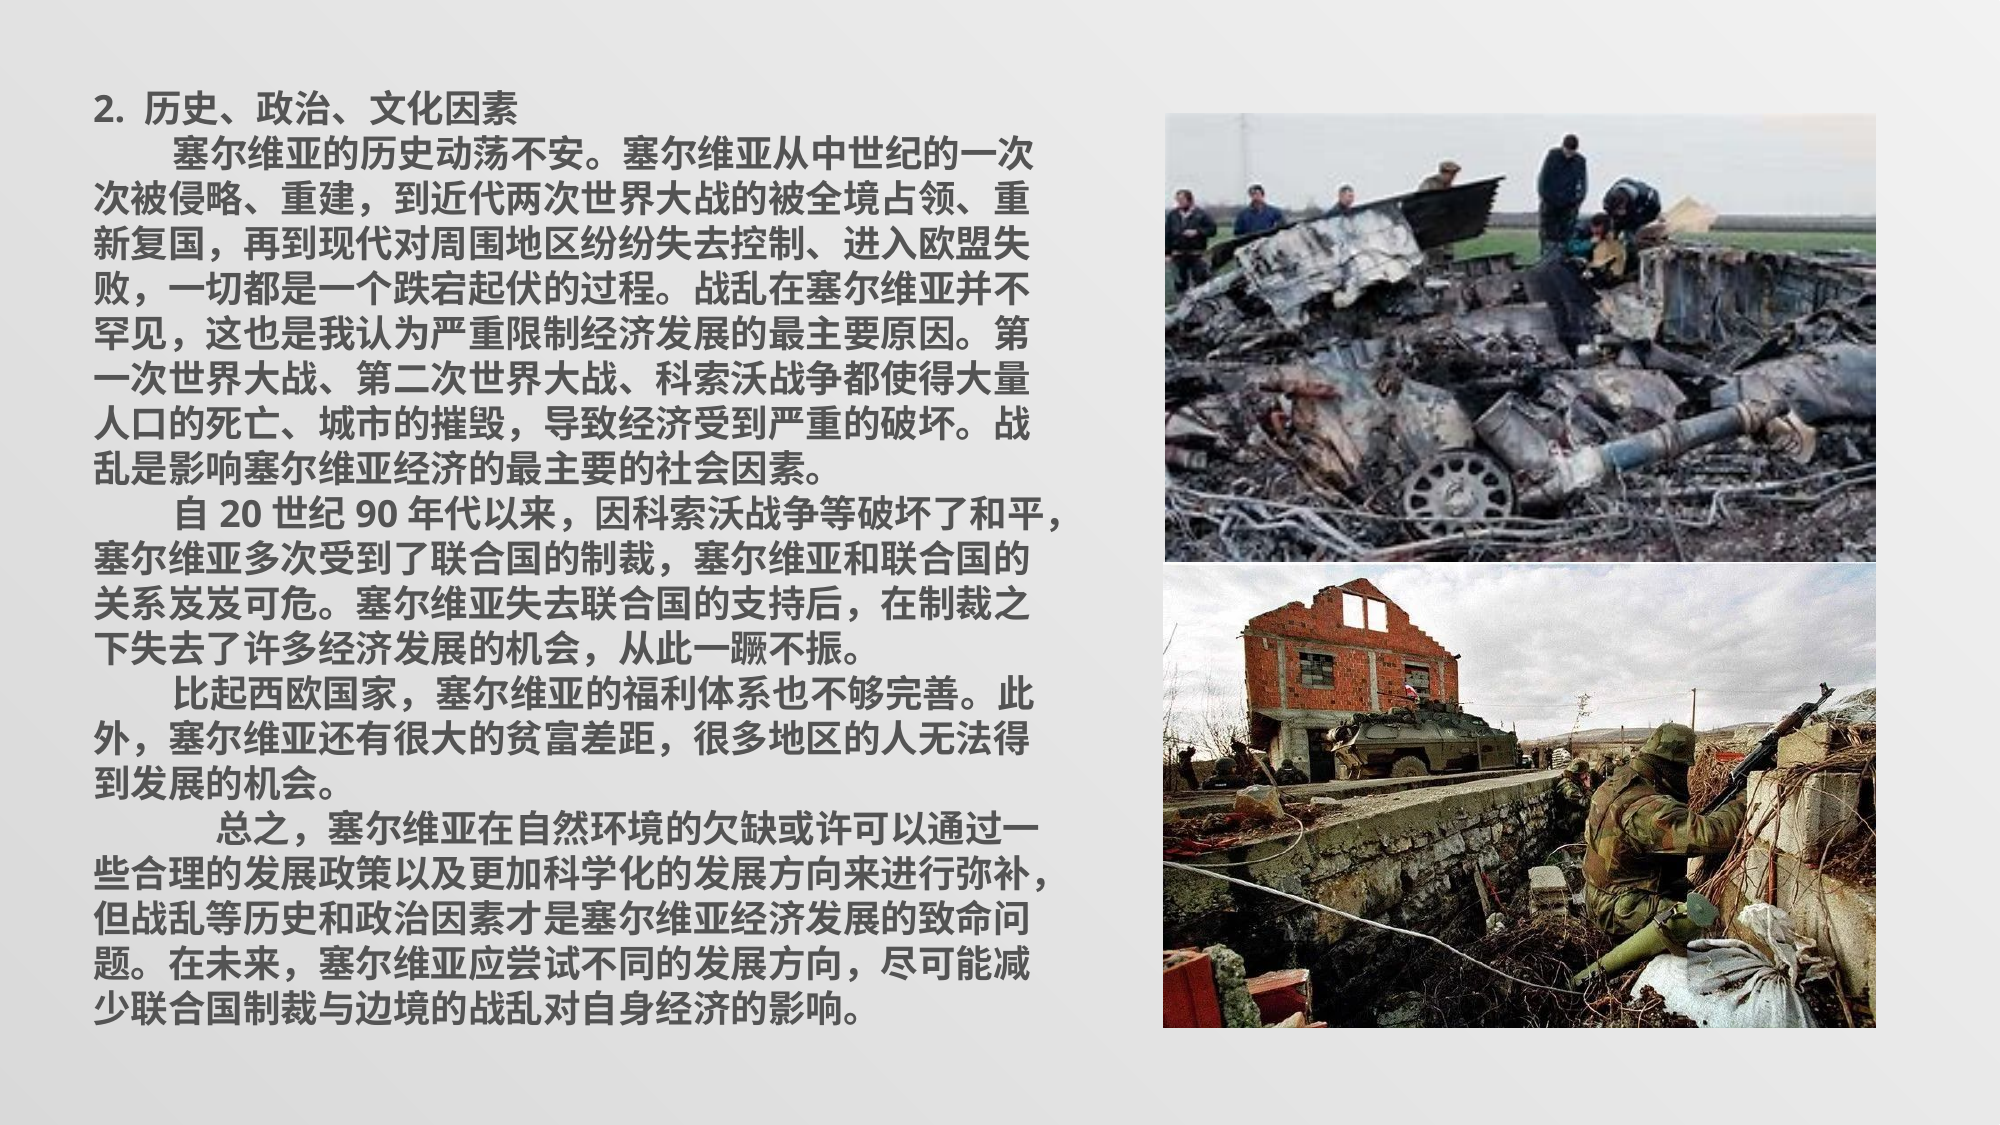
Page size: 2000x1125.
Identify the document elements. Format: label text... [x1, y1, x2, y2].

text_box 2. 历史、政治、文化因素 塞尔维亚的历史动荡不安。塞尔维亚从中世纪的一次次被侵略、重建，到近代两次世界大战的被全境占领、重新复国，再到现代对周围地区纷纷失去控制、进入欧盟失败，一切都是一个跌宕起伏的过程。战乱在塞尔维亚并不罕见，这也是我认为严重限制经济发展的最主要原因。第一次世界大战、第二次世界大战、科索沃战争都使得大量人口的死亡、城市的摧毁，导致经济受到严重的破坏。战乱是影响塞尔维亚经济的最主要的社会因素。 自20世纪90年代以来，因科索沃战争等破坏了和平，塞尔维亚多次受到了联合国的制裁，塞尔维亚和联合国的关系岌岌可危。塞尔维亚失去联合国的支持后，在制裁之下失去了许多经济发展的机会，从此一蹶不振。 比起西欧国家，塞尔维亚的福利体系也不够完善。此外，塞尔维亚还有很大的贫富差距，很多地区的人无法得到发展的机会。 总之，塞尔维亚在自然环境的欠缺或许可以通过一些合理的发展政策以及更加科学化的发展方向来进行弥补，但战乱等历史和政治因素才是塞尔维亚经济发展的致命问题。在未来，塞尔维亚应尝试不同的发展方向，尽可能减少联合国制裁与边境的战乱对自身经济的影响。 [78, 78, 1078, 1038]
picture [1163, 113, 1876, 1028]
